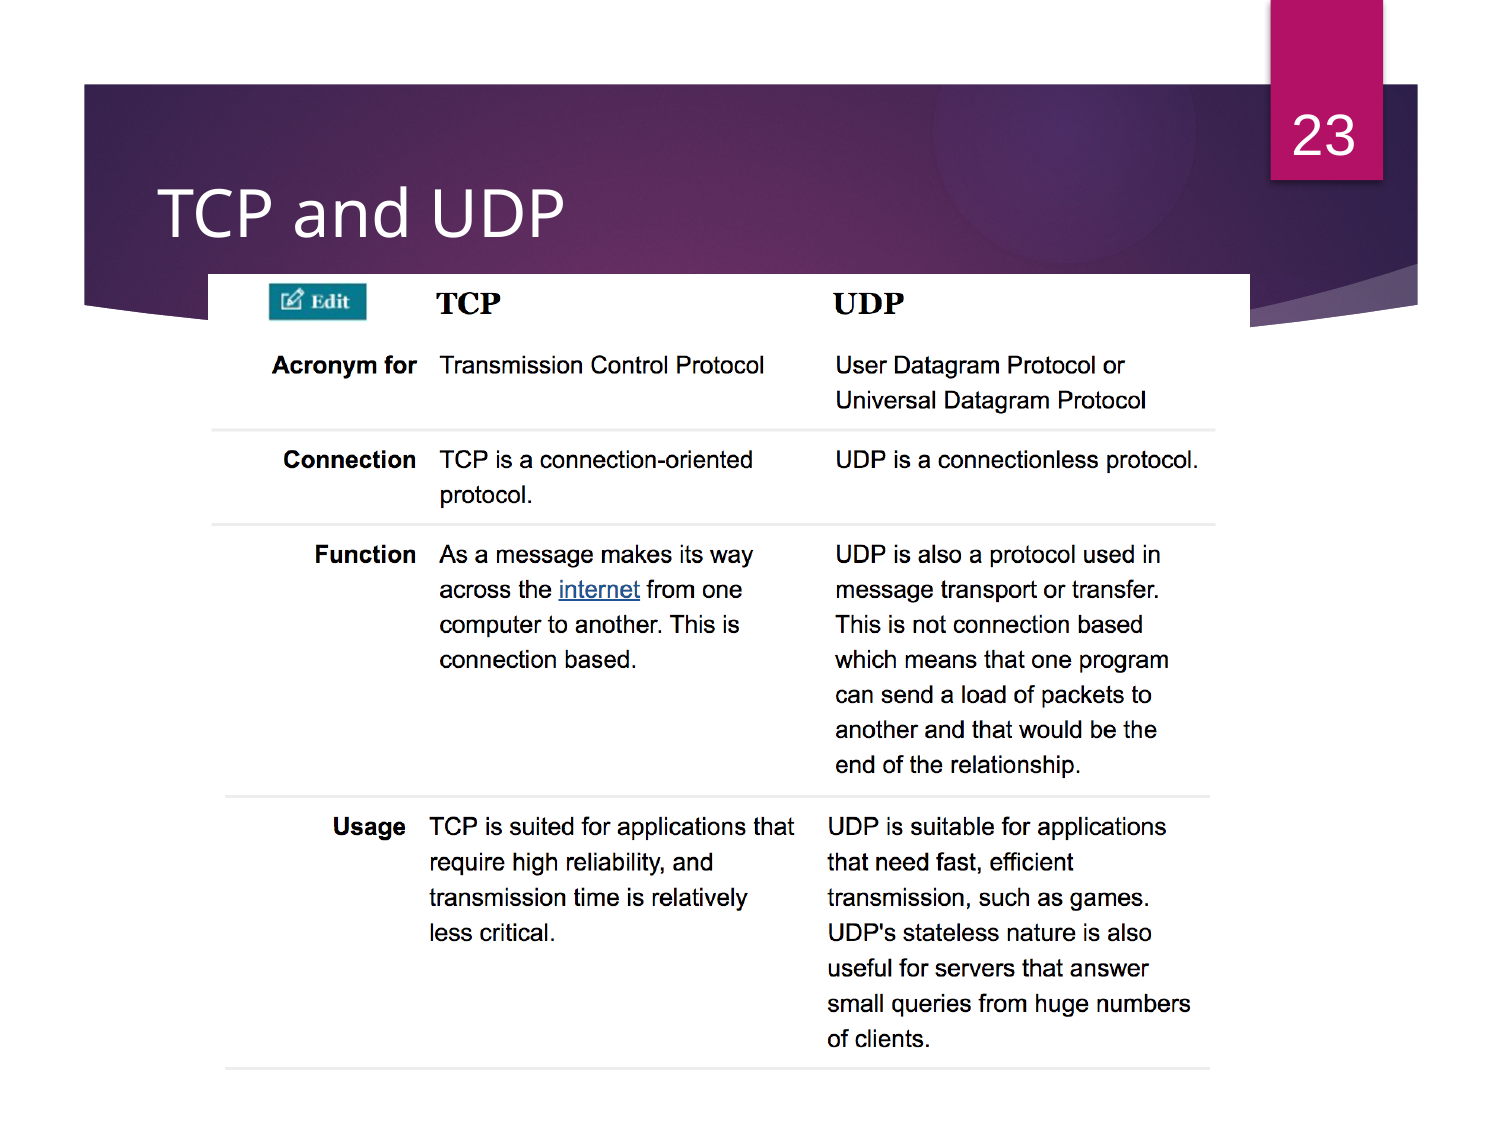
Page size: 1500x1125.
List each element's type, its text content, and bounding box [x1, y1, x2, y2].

title TCP and UDP [142, 152, 1183, 269]
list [208, 274, 1251, 791]
slide_number 23 [1259, 48, 1390, 175]
picture [224, 787, 1265, 1073]
